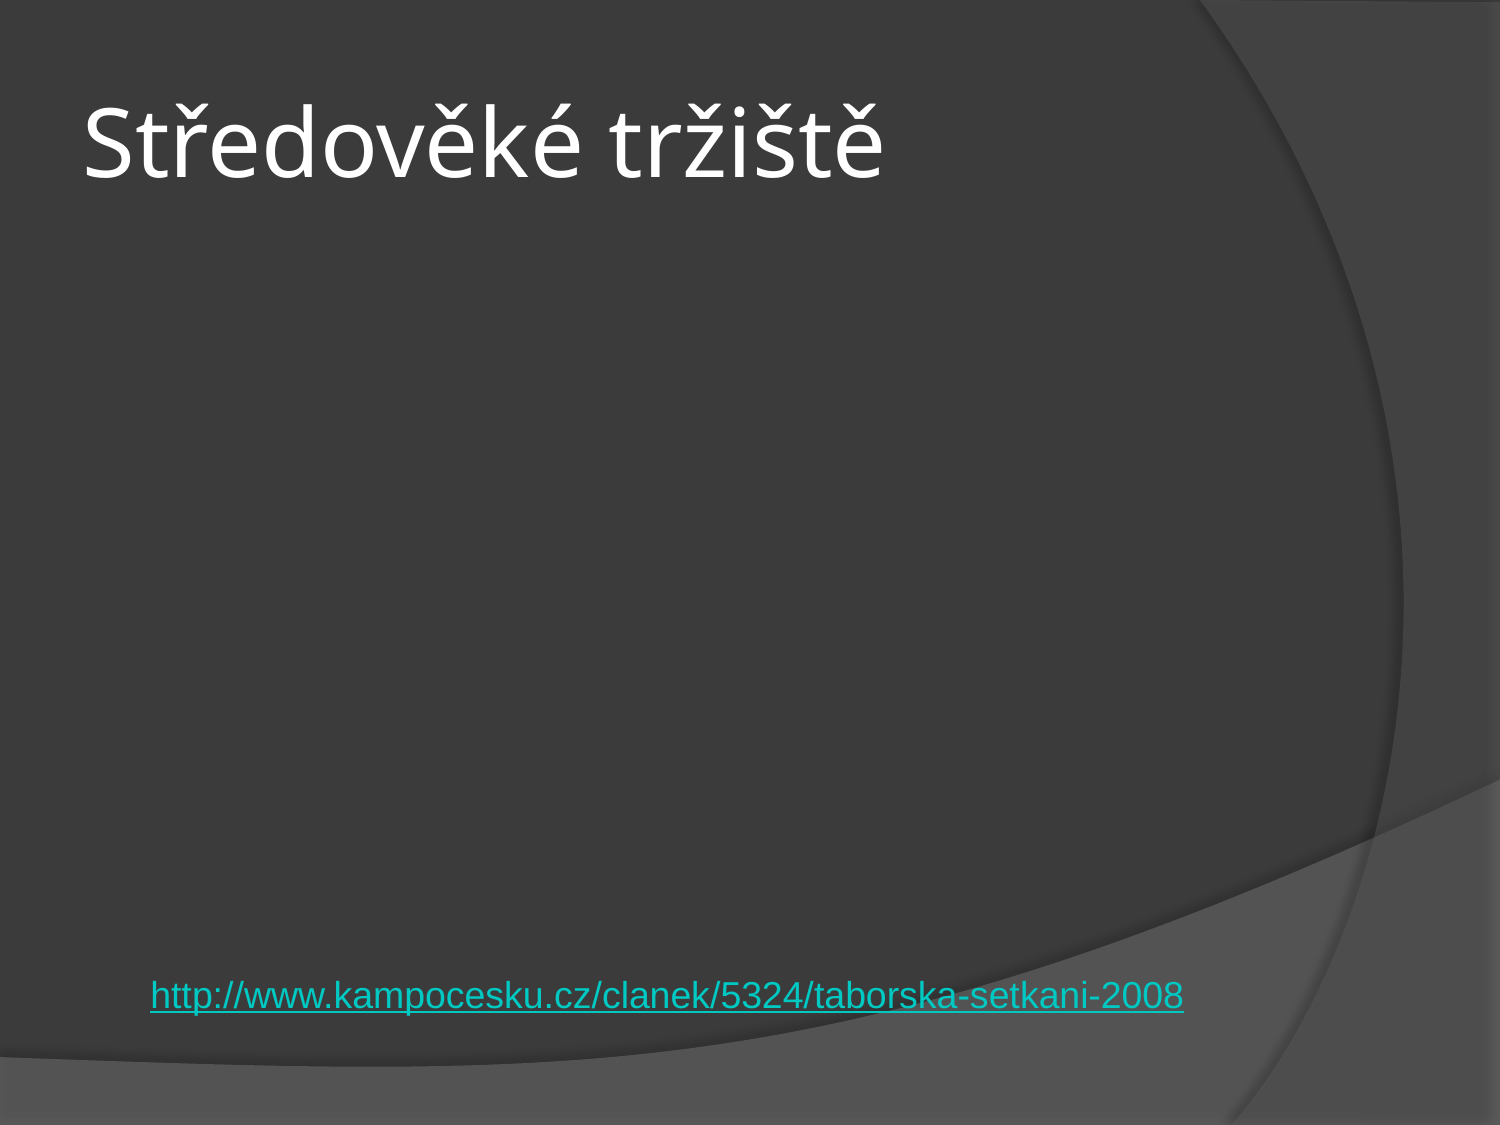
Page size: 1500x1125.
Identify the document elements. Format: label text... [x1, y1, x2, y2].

title Středověké tržiště [75, 45, 1300, 233]
text_box http://www.kampocesku.cz/clanek/5324/taborska-setkani-2008 [135, 964, 1400, 1024]
